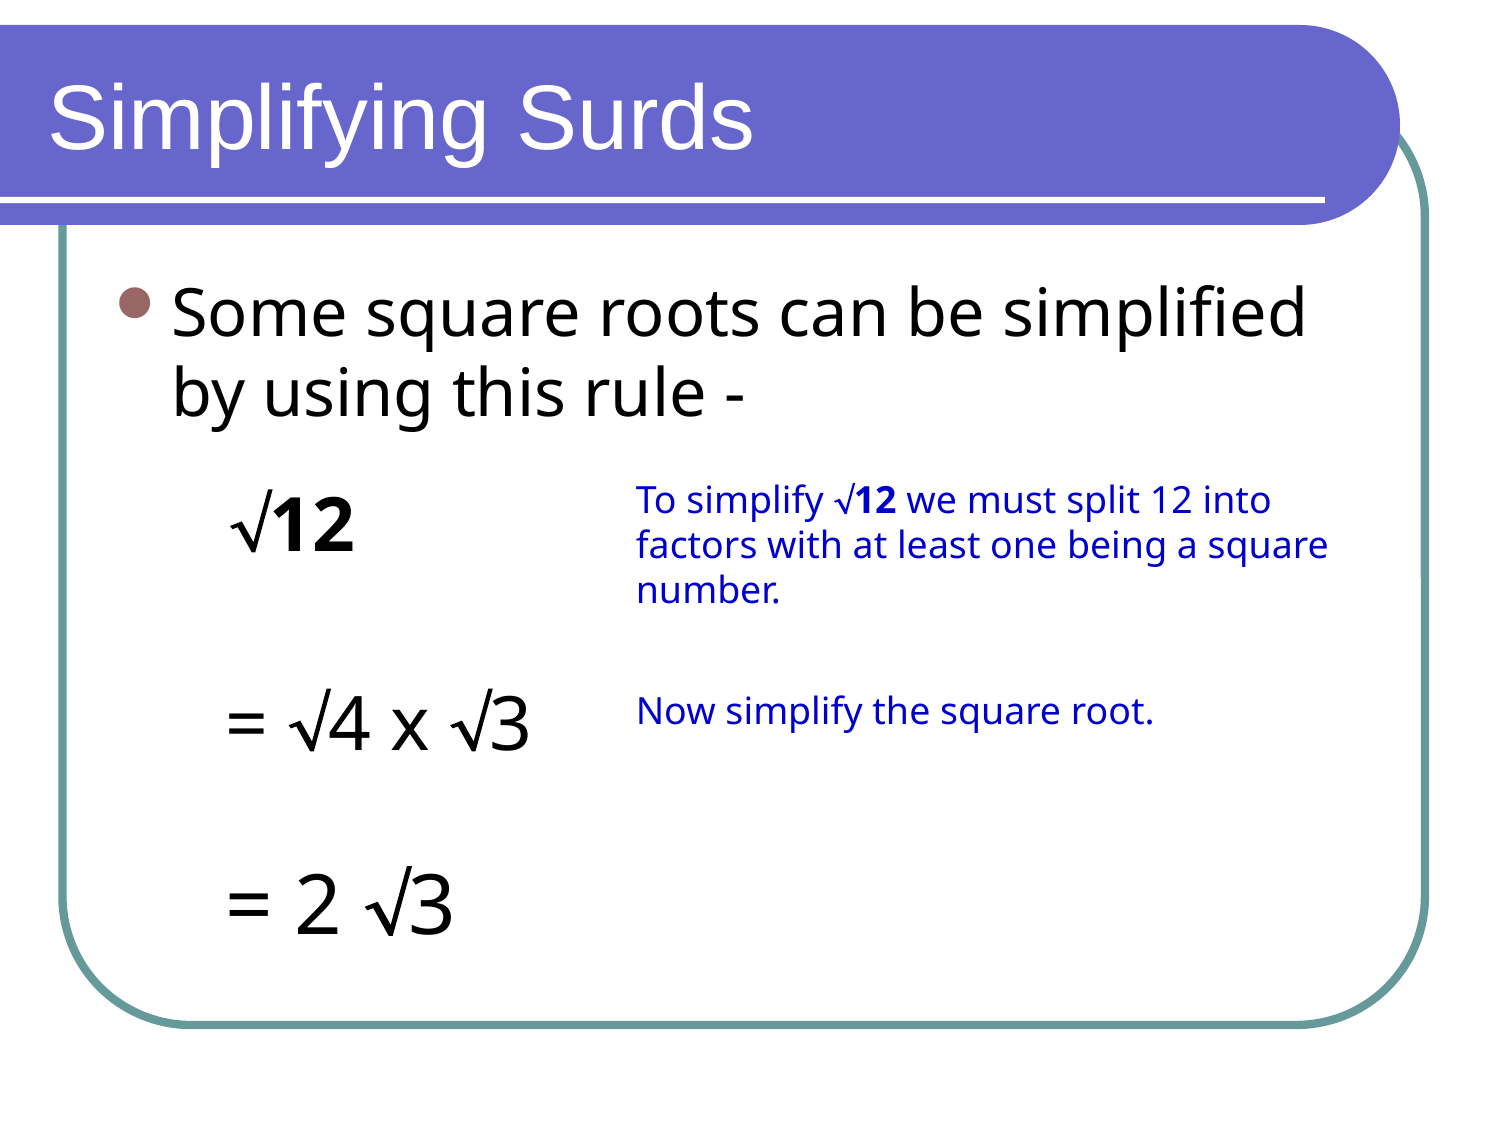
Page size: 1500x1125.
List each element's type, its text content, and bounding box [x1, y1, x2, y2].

title Simplifying Surds [31, 37, 1348, 188]
text_box 12 [175, 468, 389, 574]
text_box To simplify 12 we must split 12 into factors with at least one being a square number. [621, 468, 1371, 619]
list Some square roots can be simplified by using this rule - [99, 262, 1401, 988]
text_box = 4 x 3 [210, 667, 566, 773]
text_box Now simplify the square root. [621, 679, 1379, 740]
text_box = 2 3 [210, 843, 494, 959]
